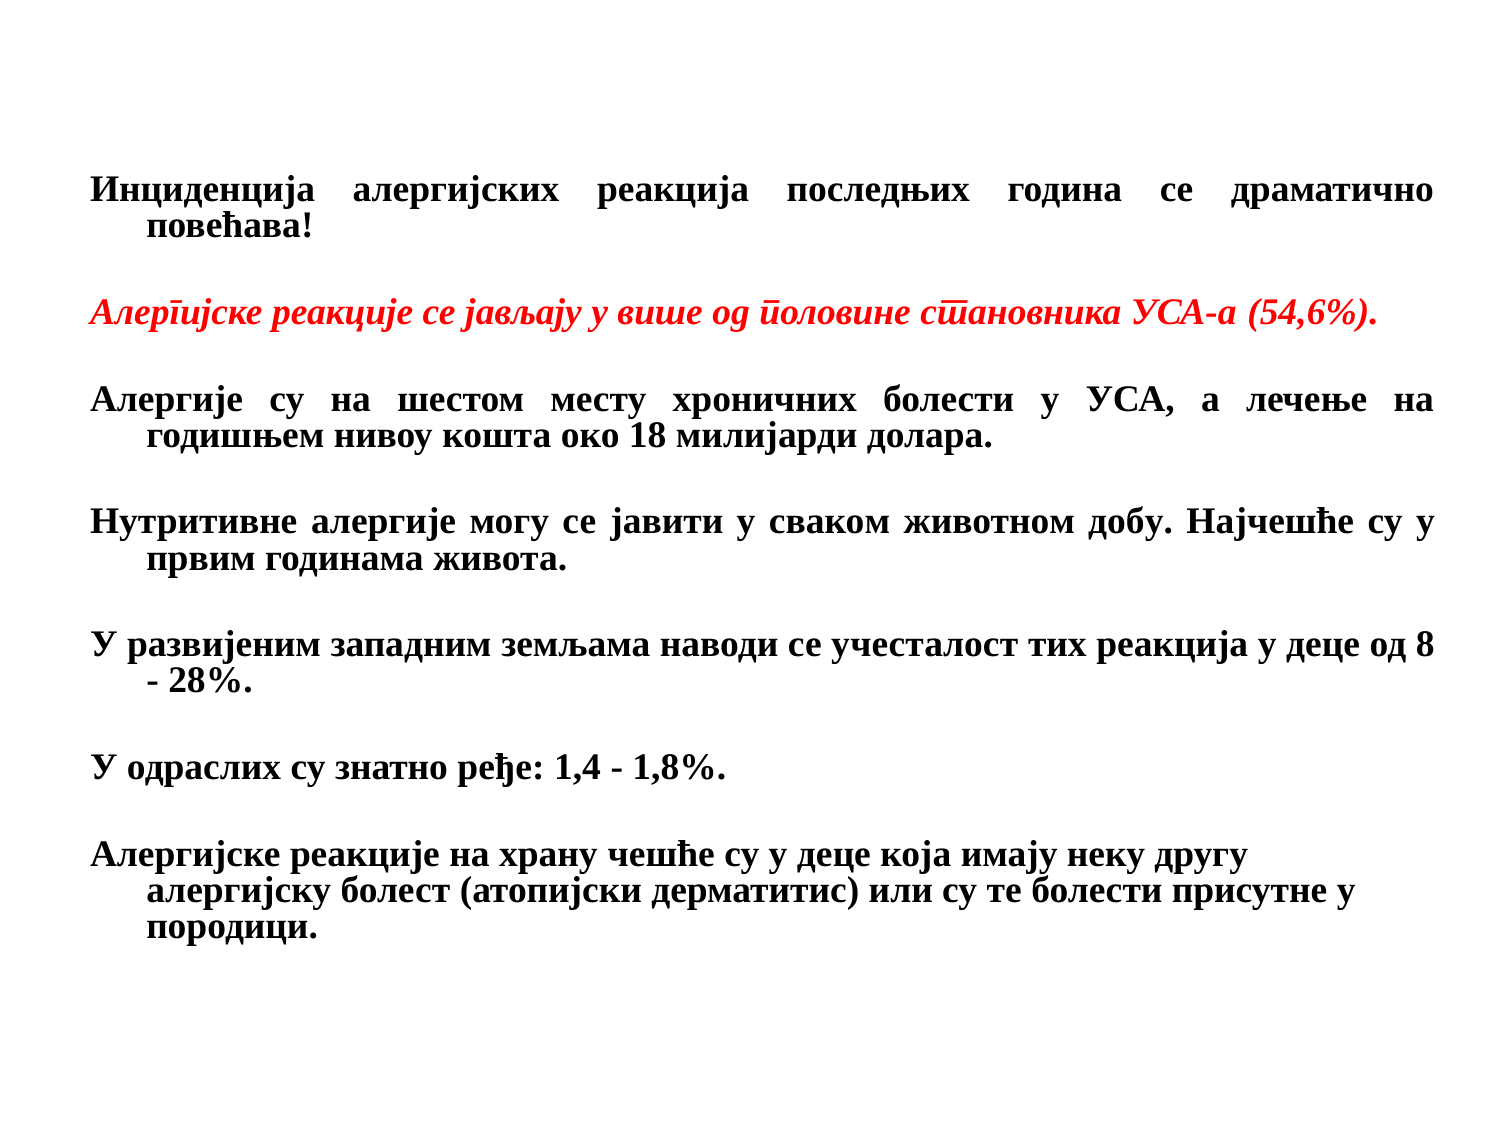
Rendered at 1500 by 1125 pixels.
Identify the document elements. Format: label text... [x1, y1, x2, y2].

list Инциденција алергијских реакција последњих година се драматично повећава! Алергијске реакције се јављају у више од половине становника УСА-а (54,6%). Алергије су на шестом месту хроничних болести у УСА, а лечење на годишњем нивоу кошта око 18 милијарди долара. Нутритивне алергије могу се јавити у сваком животном добу. Најчешће су у првим годинама живота. У развијеним западним земљама наводи се учесталост тих реакција у деце од 8 - 28%. У одраслих су знатно ређе: 1,4 - 1,8%. Алергијске реакције на храну чешће су у деце која имају неку другу алергијску болест (атопијски дерматитис) или су те болести присутне у породици. [75, 112, 1450, 1075]
